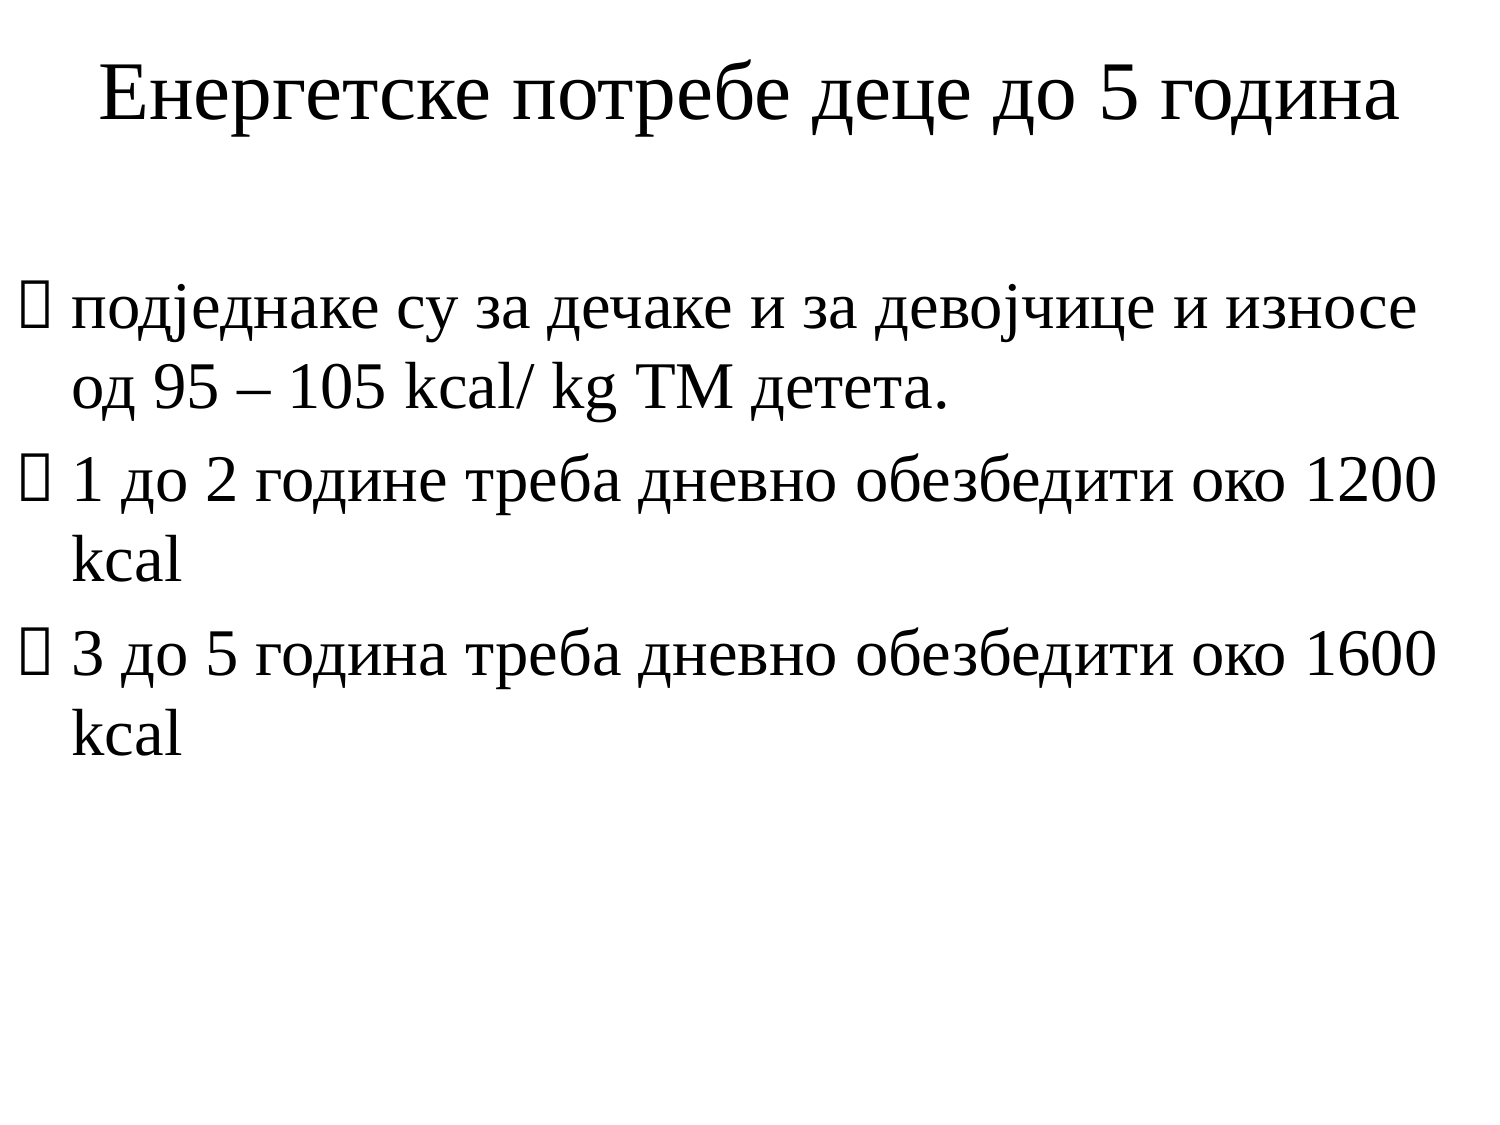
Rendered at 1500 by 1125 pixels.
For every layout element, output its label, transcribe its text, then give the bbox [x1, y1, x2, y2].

list  подједнаке су за дечаке и за девојчице и износе од 95 – 105 kcal/ kg ТМ детета.  1 до 2 године треба дневно обезбедити око 1200 kcal  3 до 5 година треба дневно обезбедити око 1600 kcal [0, 160, 1500, 1125]
title Енергетске потребе деце до 5 година [0, 0, 1500, 160]
